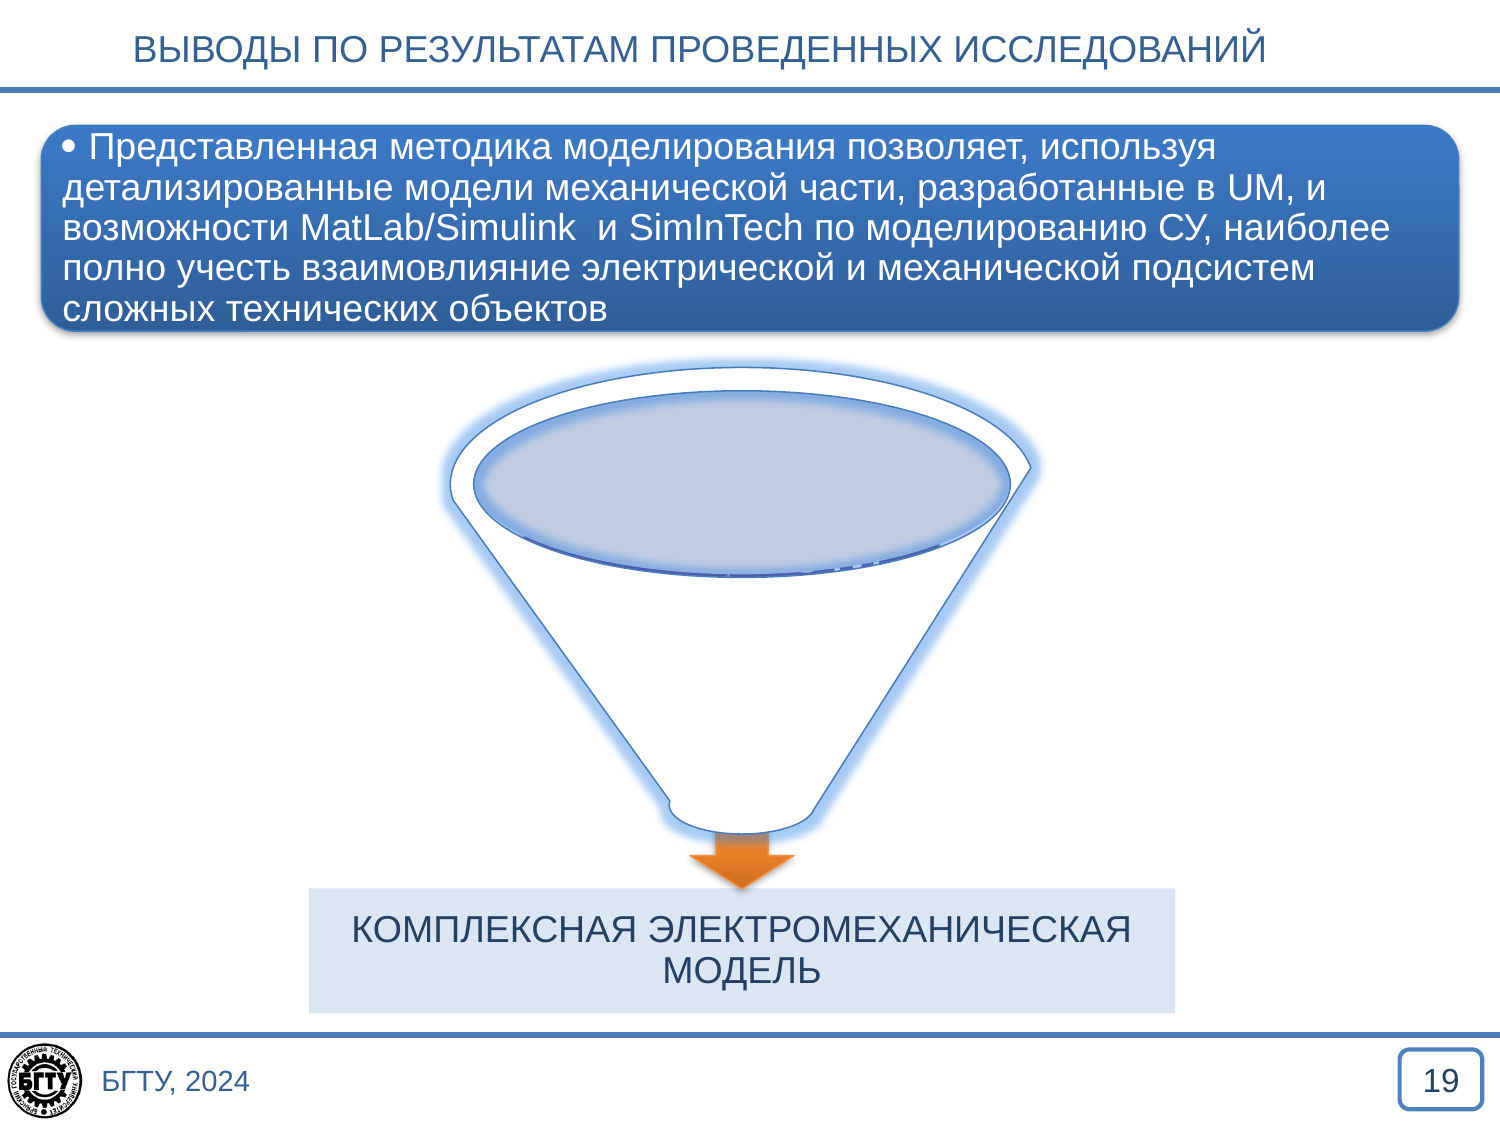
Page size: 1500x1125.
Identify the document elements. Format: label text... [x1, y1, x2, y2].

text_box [0, 1034, 1500, 1119]
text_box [450, 367, 1034, 835]
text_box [41, 125, 1459, 332]
text_box ВЫВОДЫ ПО РЕЗУЛЬТАТАМ ПРОВЕДЕННЫХ ИССЛЕДОВАНИЙ [117, 17, 1283, 78]
text_box [689, 848, 795, 890]
text_box КОМПЛЕКСНАЯ ЭЛЕКТРОМЕХАНИЧЕСКАЯ МОДЕЛЬ [308, 888, 1176, 1014]
